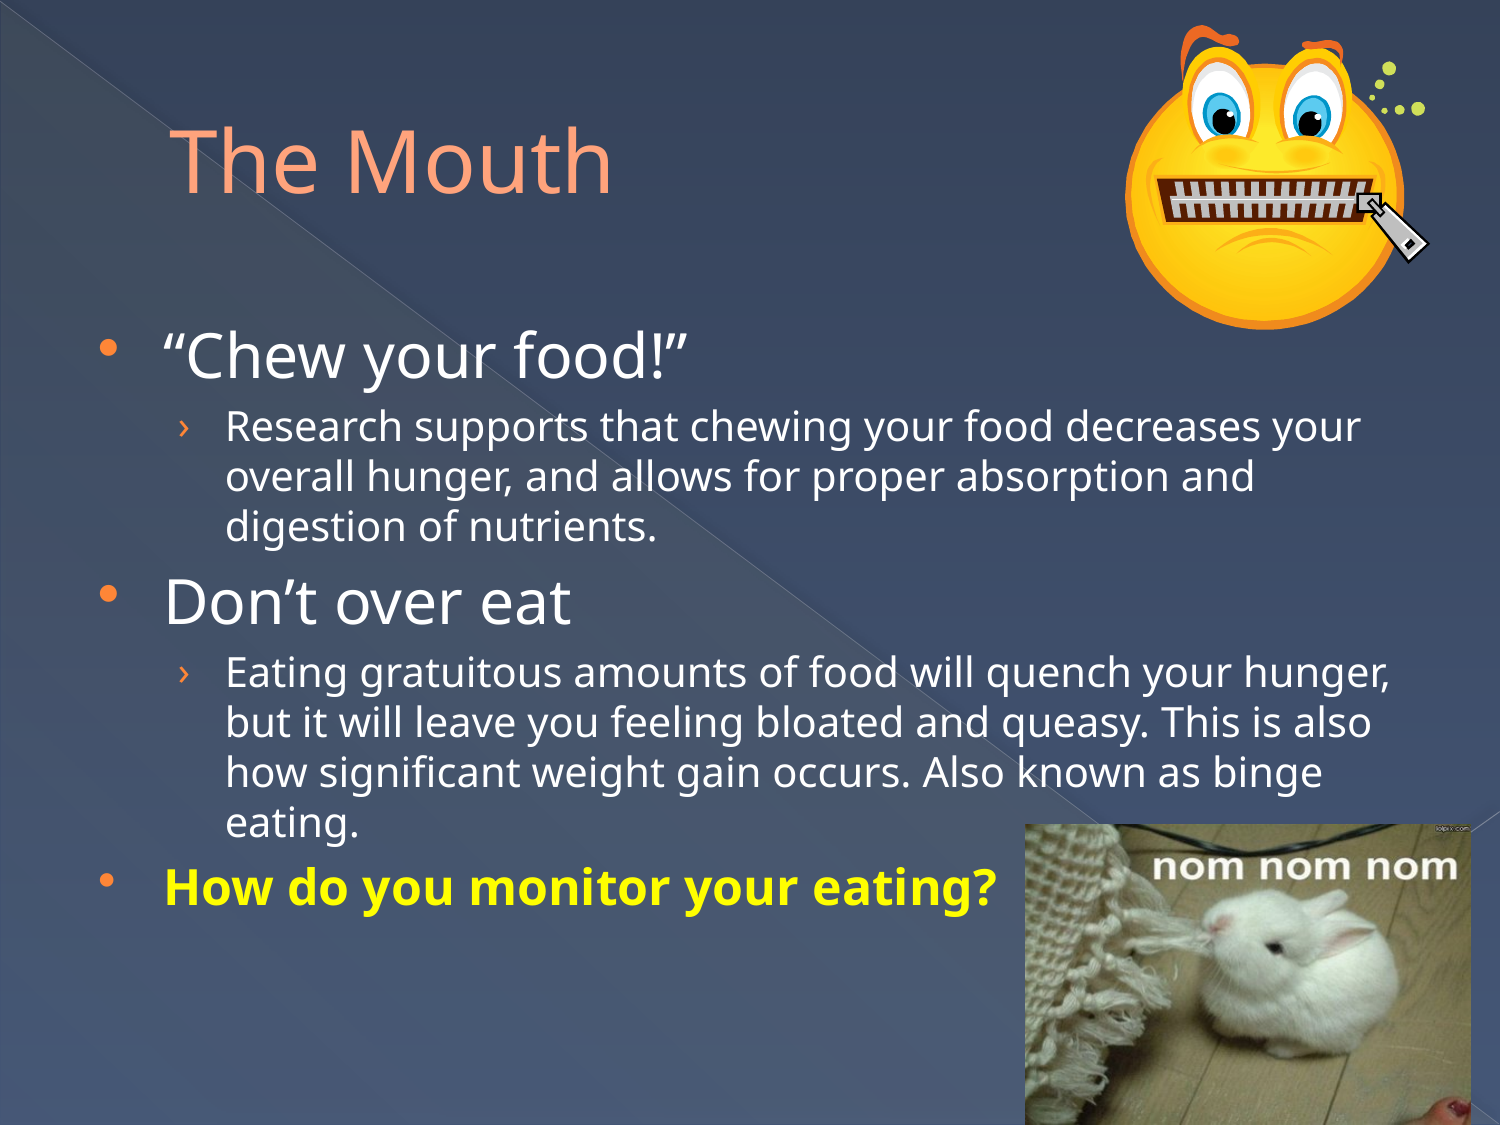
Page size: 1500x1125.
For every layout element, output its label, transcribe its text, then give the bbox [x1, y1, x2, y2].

picture [1124, 24, 1431, 330]
title The Mouth [75, 43, 1115, 274]
list “Chew your food!” Research supports that chewing your food decreases your overall hunger, and allows for proper absorption and digestion of nutrients. Don’t over eat Eating gratuitous amounts of food will quench your hunger, but it will leave you feeling bloated and queasy. This is also how significant weight gain occurs. Also known as binge eating. How do you monitor your eating? [75, 308, 1425, 1059]
picture [1024, 824, 1472, 1125]
